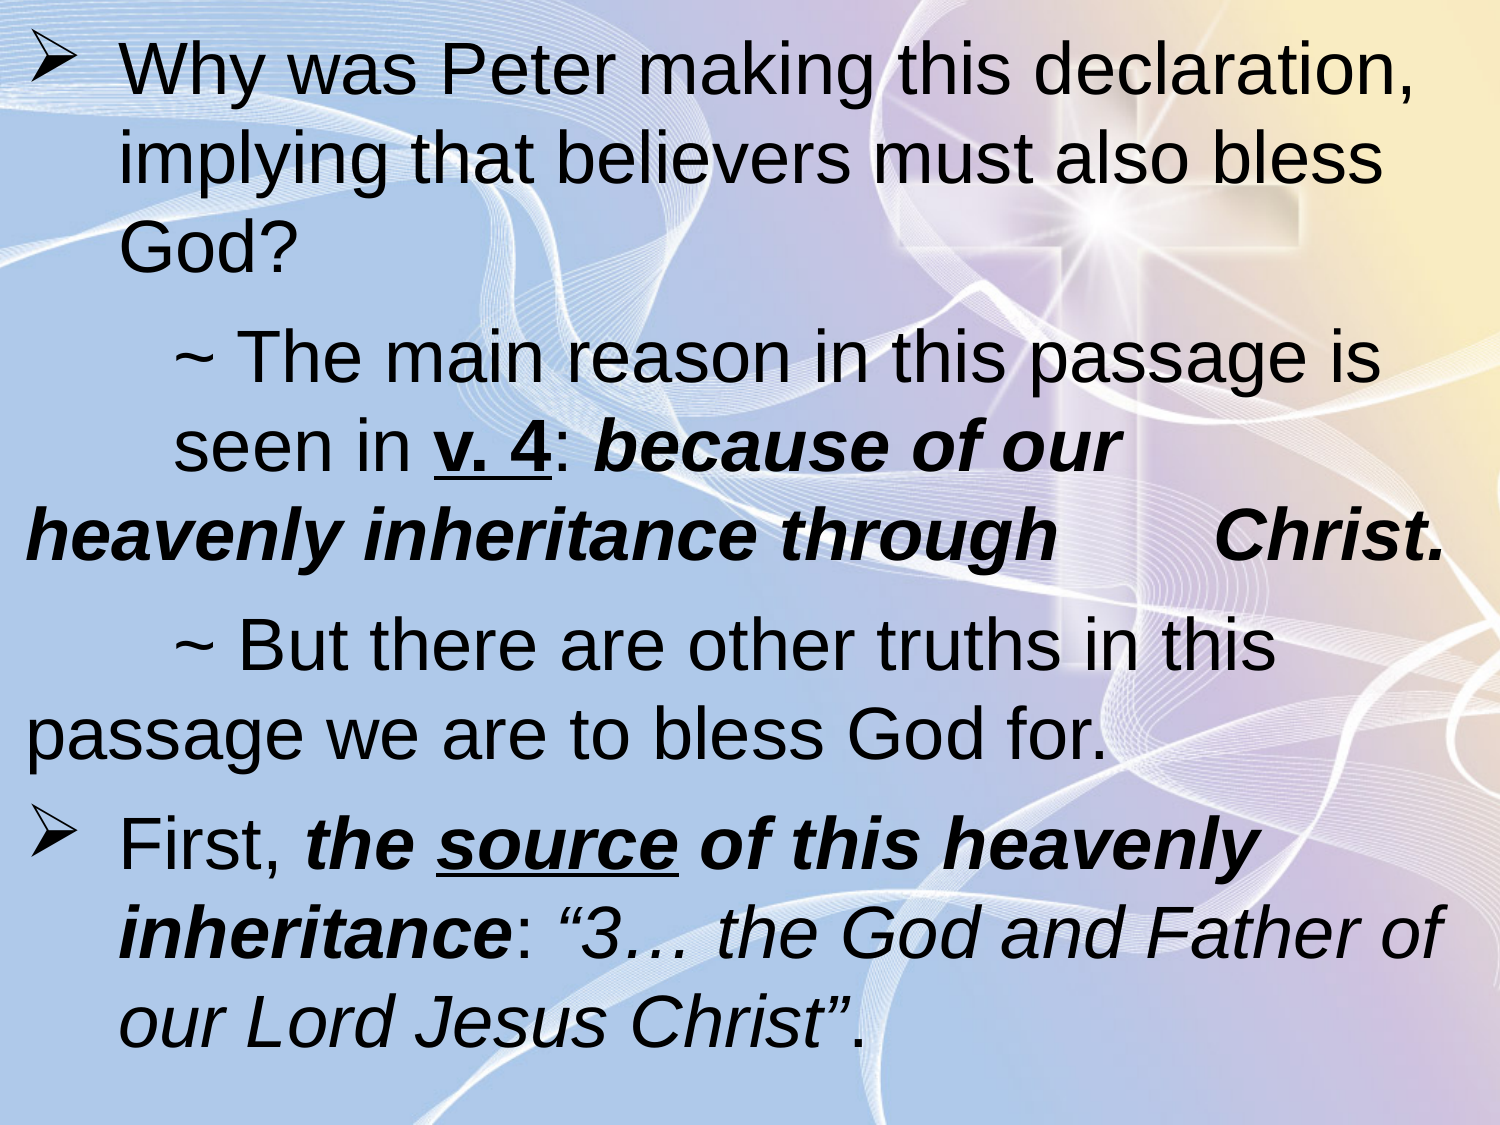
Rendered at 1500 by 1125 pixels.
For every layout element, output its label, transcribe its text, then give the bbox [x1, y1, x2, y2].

subtitle Why was Peter making this declaration, implying that believers must also bless God? ~ The main reason in this passage is seen in v. 4: because of our heavenly inheritance through Christ. ~ But there are other truths in this passage we are to bless God for. First, the source of this heavenly inheritance: “3… the God and Father of our Lord Jesus Christ”. [10, 13, 1484, 1109]
picture [0, 0, 1500, 1125]
